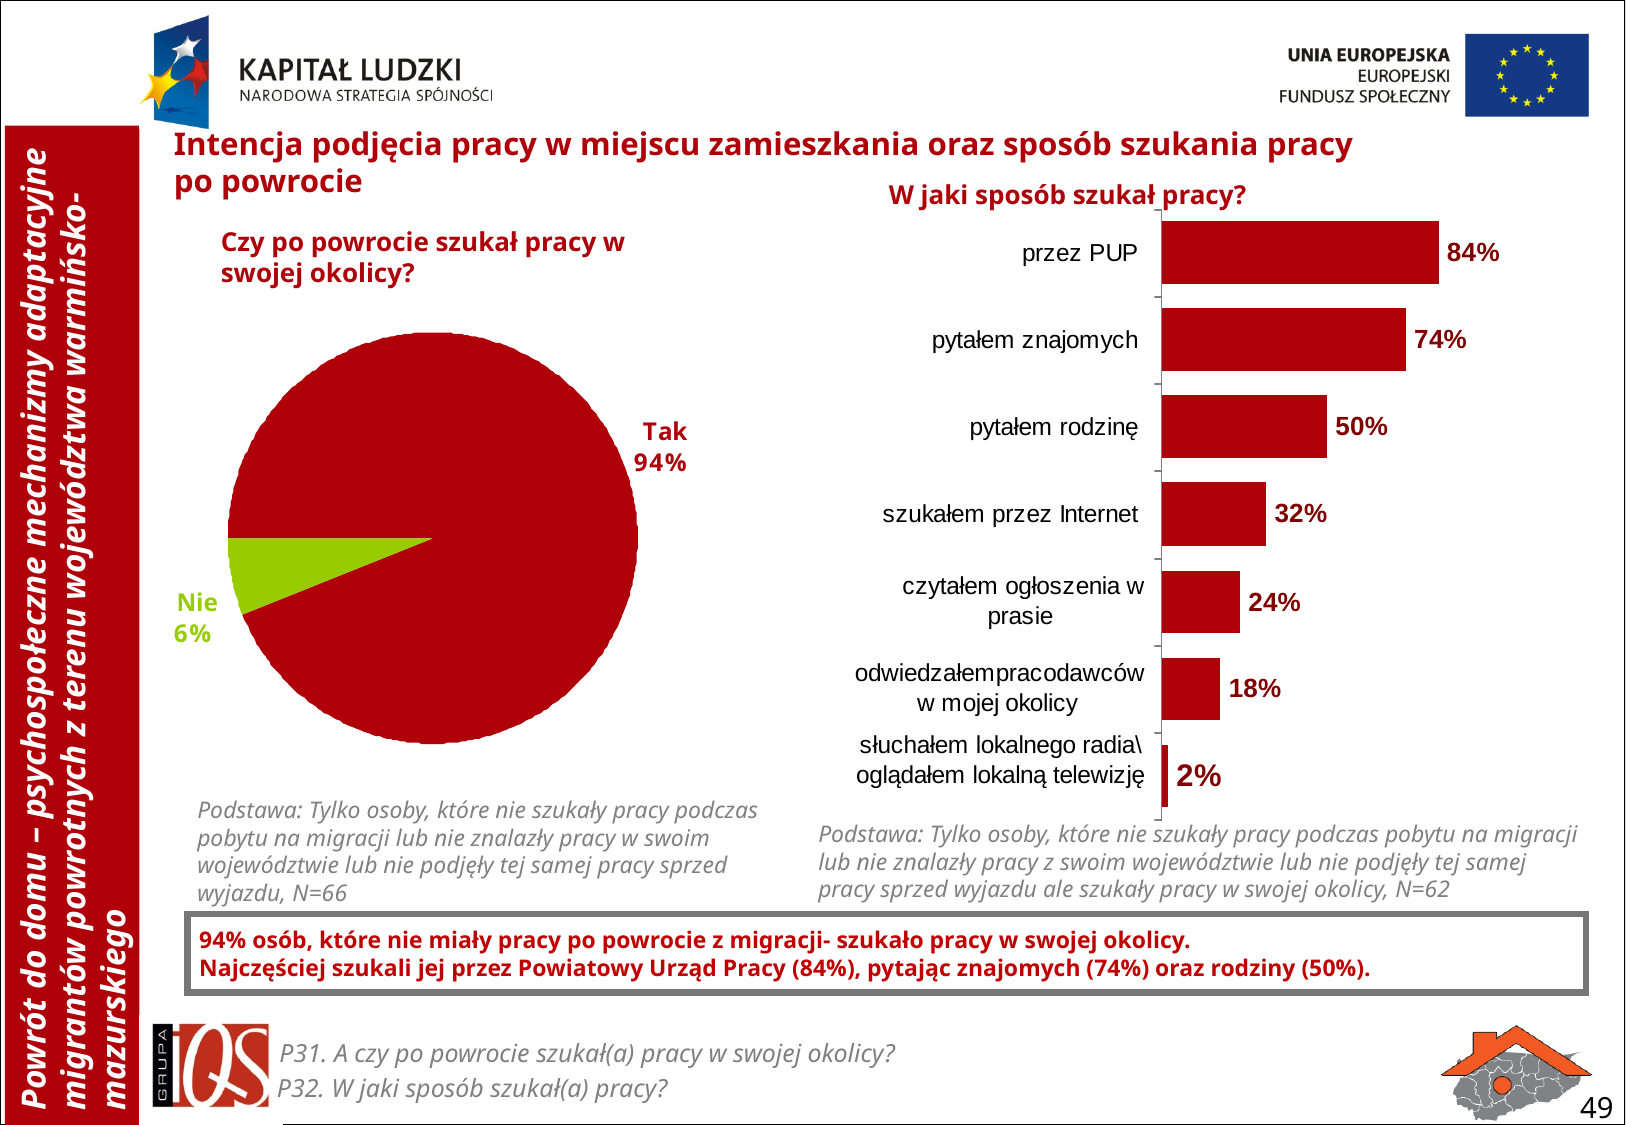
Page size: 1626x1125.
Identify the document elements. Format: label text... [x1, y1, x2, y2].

text_box P31. A czy po powrocie szukał(a) pracy w swojej okolicy? [273, 1037, 1446, 1068]
picture [139, 15, 492, 129]
text_box P32. W jaki sposób szukał(a) pracy? [271, 1072, 1443, 1103]
picture [139, 1015, 283, 1125]
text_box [755, 201, 1610, 837]
picture [1438, 1023, 1594, 1082]
text_box Intencja podjęcia pracy w miejscu zamieszkania oraz sposób szukania pracy po powrocie [167, 123, 1364, 199]
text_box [15, 297, 780, 795]
text_box W jaki sposób szukał pracy? [882, 178, 1504, 199]
text_box Podstawa: Tylko osoby, które nie szukały pracy podczas pobytu na migracji lub nie znalazły pracy z swoim województwie lub nie podjęły tej samej pracy sprzed wyjazdu ale szukały pracy w swojej okolicy, N=62 [812, 845, 1586, 903]
slide_number 49 [1249, 1082, 1625, 1125]
text_box 94% osób, które nie miały pracy po powrocie z migracji- szukało pracy w swojej okolicy. Najczęściej szukali jej przez Powiatowy Urząd Pracy (84%), pytając znajomych (74%) oraz rodziny (50%). [187, 913, 1586, 993]
text_box Czy po powrocie szukał pracy w swojej okolicy? [214, 225, 694, 289]
picture [1250, 7, 1617, 143]
text_box Podstawa: Tylko osoby, które nie szukały pracy podczas pobytu na migracji lub nie znalazły pracy w swoim województwie lub nie podjęły tej samej pracy sprzed wyjazdu, N=66 [191, 802, 766, 906]
